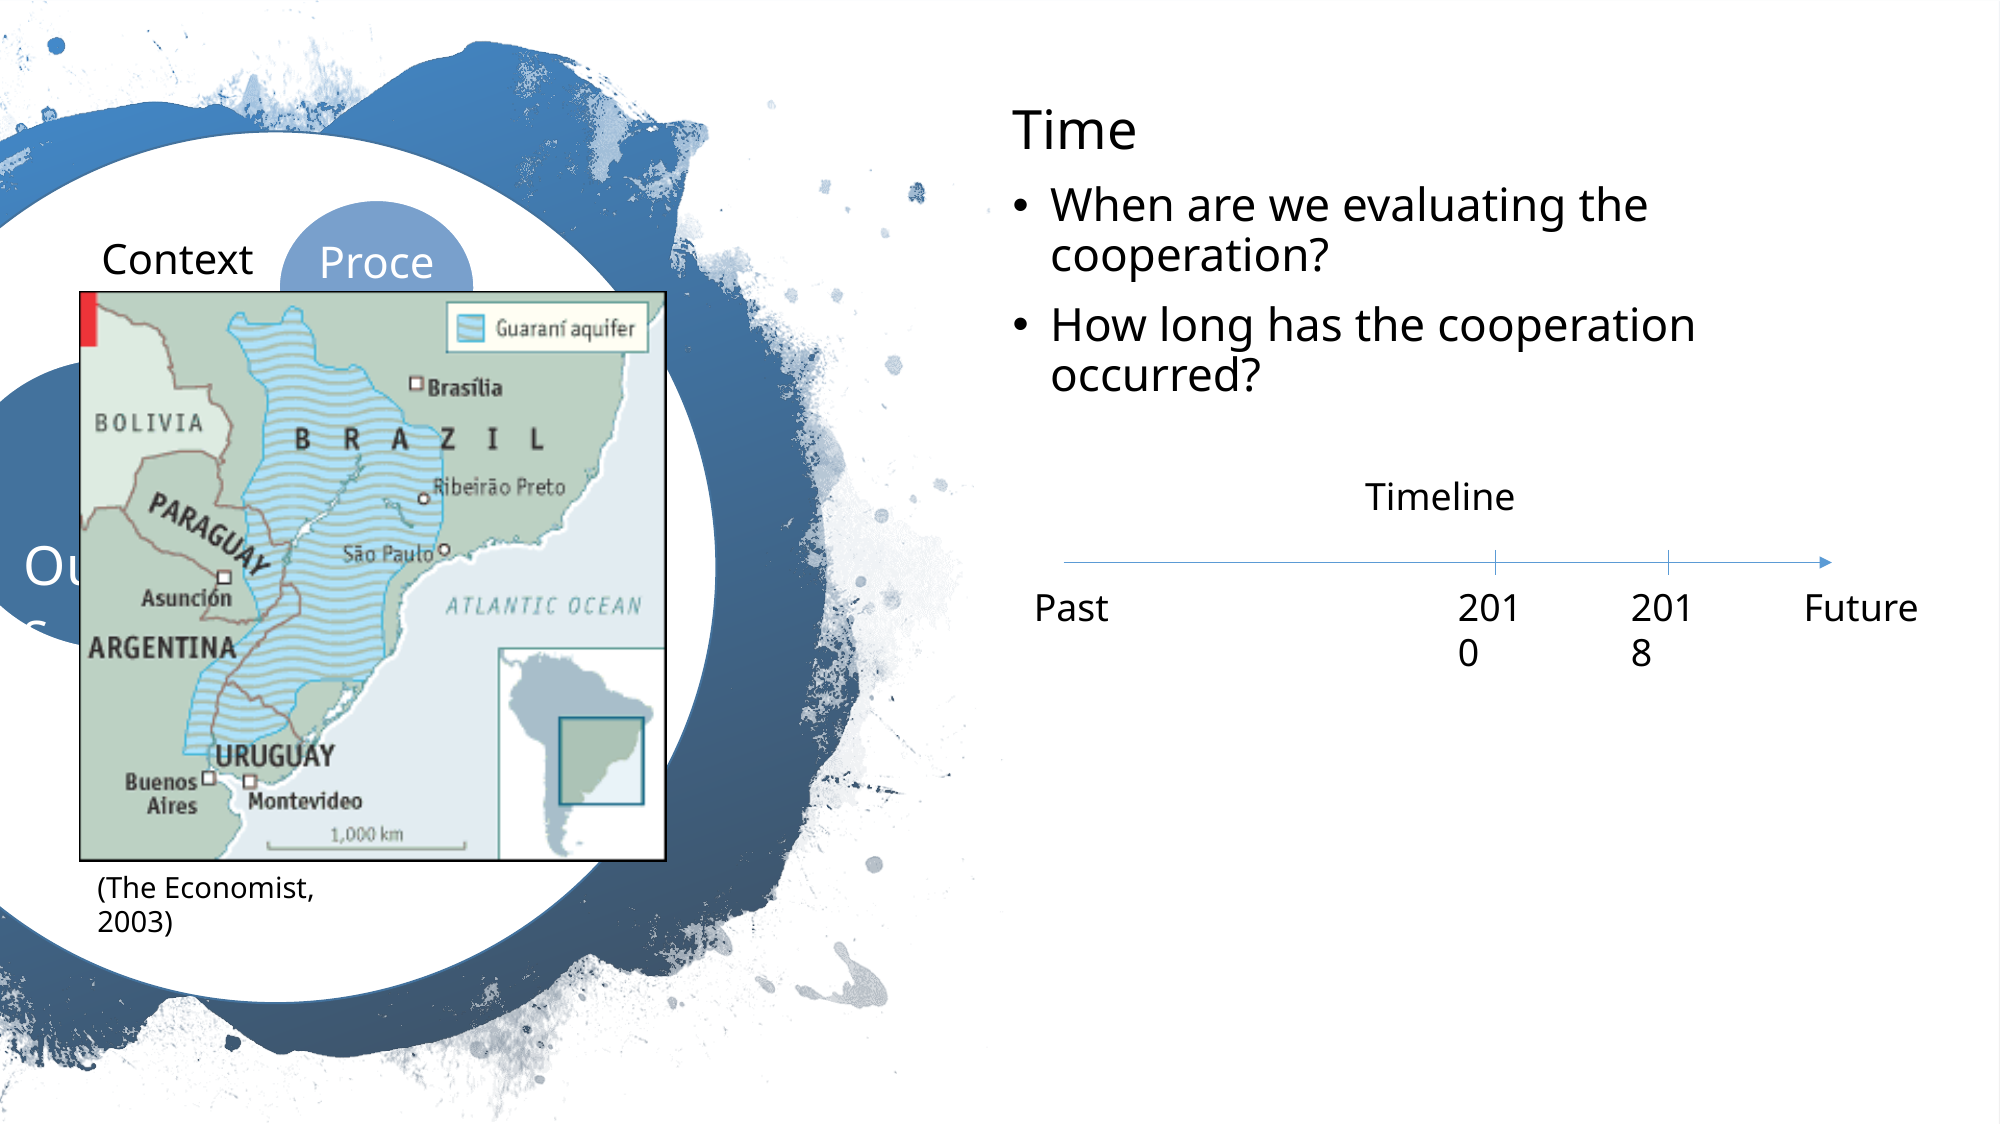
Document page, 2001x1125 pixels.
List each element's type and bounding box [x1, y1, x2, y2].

text_box [1724, 562, 1935, 638]
text_box [1551, 562, 1616, 638]
text_box [1443, 549, 1551, 638]
text_box [1616, 549, 1724, 638]
picture [0, 0, 2000, 1125]
text_box [1065, 562, 1443, 638]
picture [79, 291, 667, 862]
text_box [0, 131, 1065, 1004]
